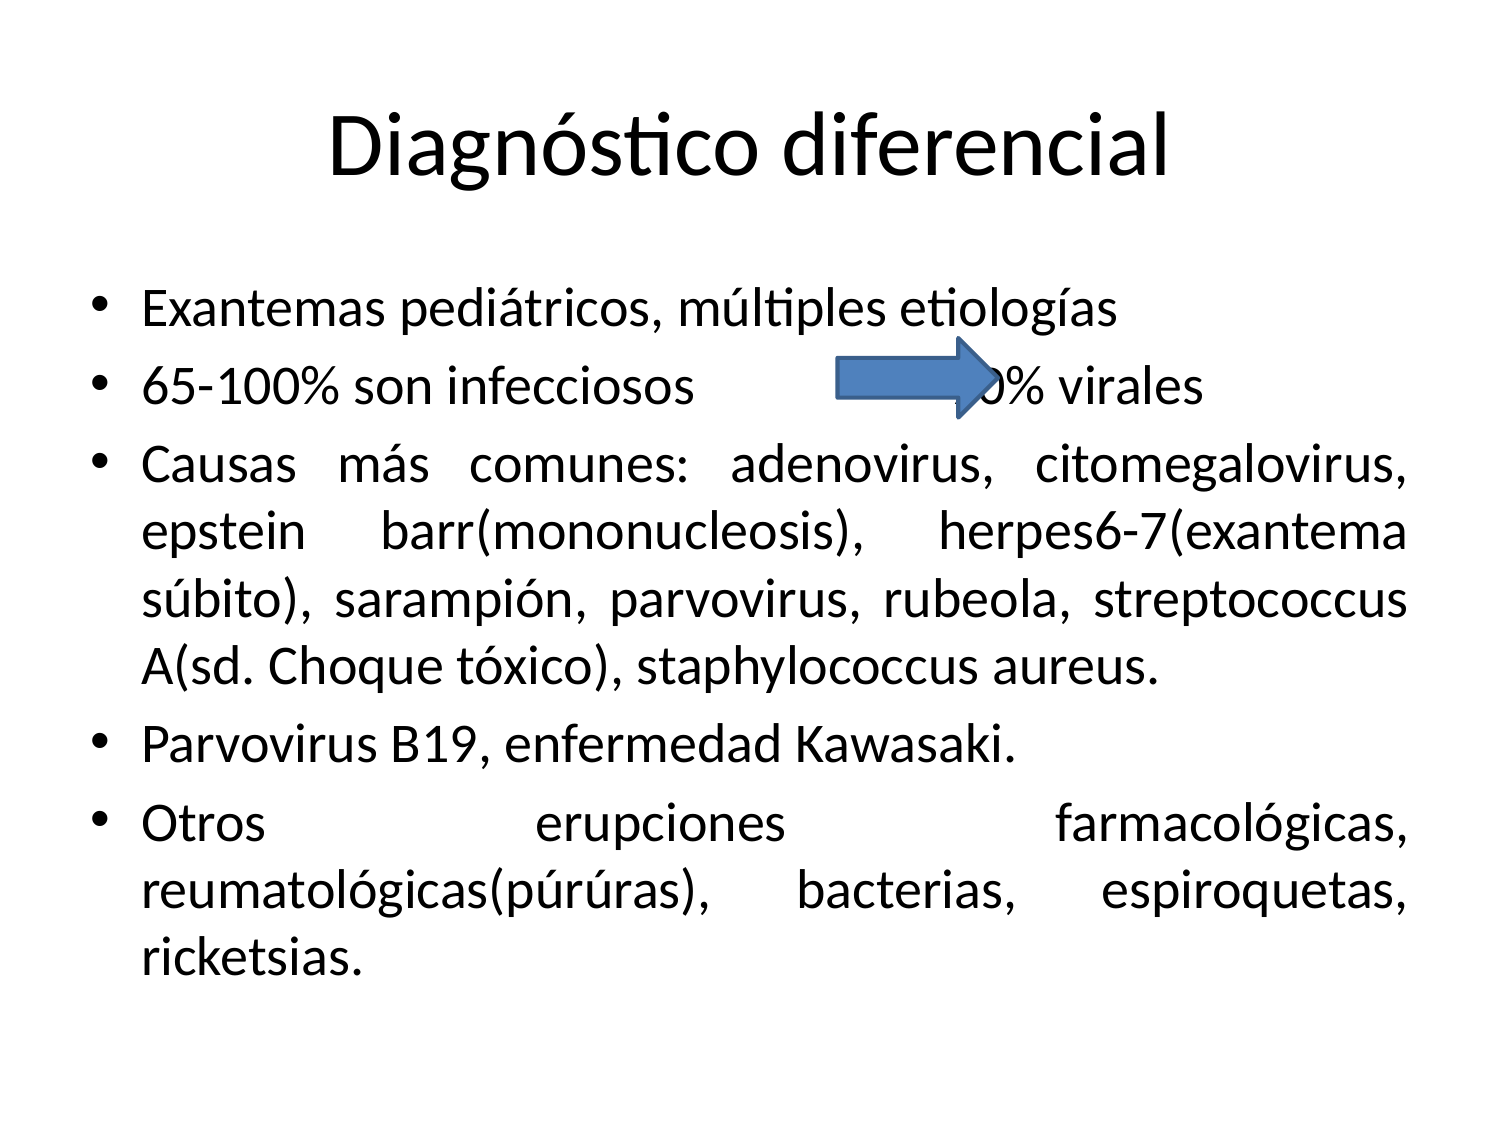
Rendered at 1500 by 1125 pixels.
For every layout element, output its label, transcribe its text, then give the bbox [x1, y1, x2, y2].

text_box [835, 336, 1001, 420]
list Exantemas pediátricos, múltiples etiologías 65-100% son infecciosos 70% virales Causas más comunes: adenovirus, citomegalovirus, epstein barr(mononucleosis), herpes6-7(exantema súbito), sarampión, parvovirus, rubeola, streptococcus A(sd. Choque tóxico), staphylococcus aureus. Parvovirus B19, enfermedad Kawasaki. Otros erupciones farmacológicas, reumatológicas(púrúras), bacterias, espiroquetas, ricketsias. [75, 262, 1425, 1005]
title Diagnóstico diferencial [75, 45, 1425, 233]
